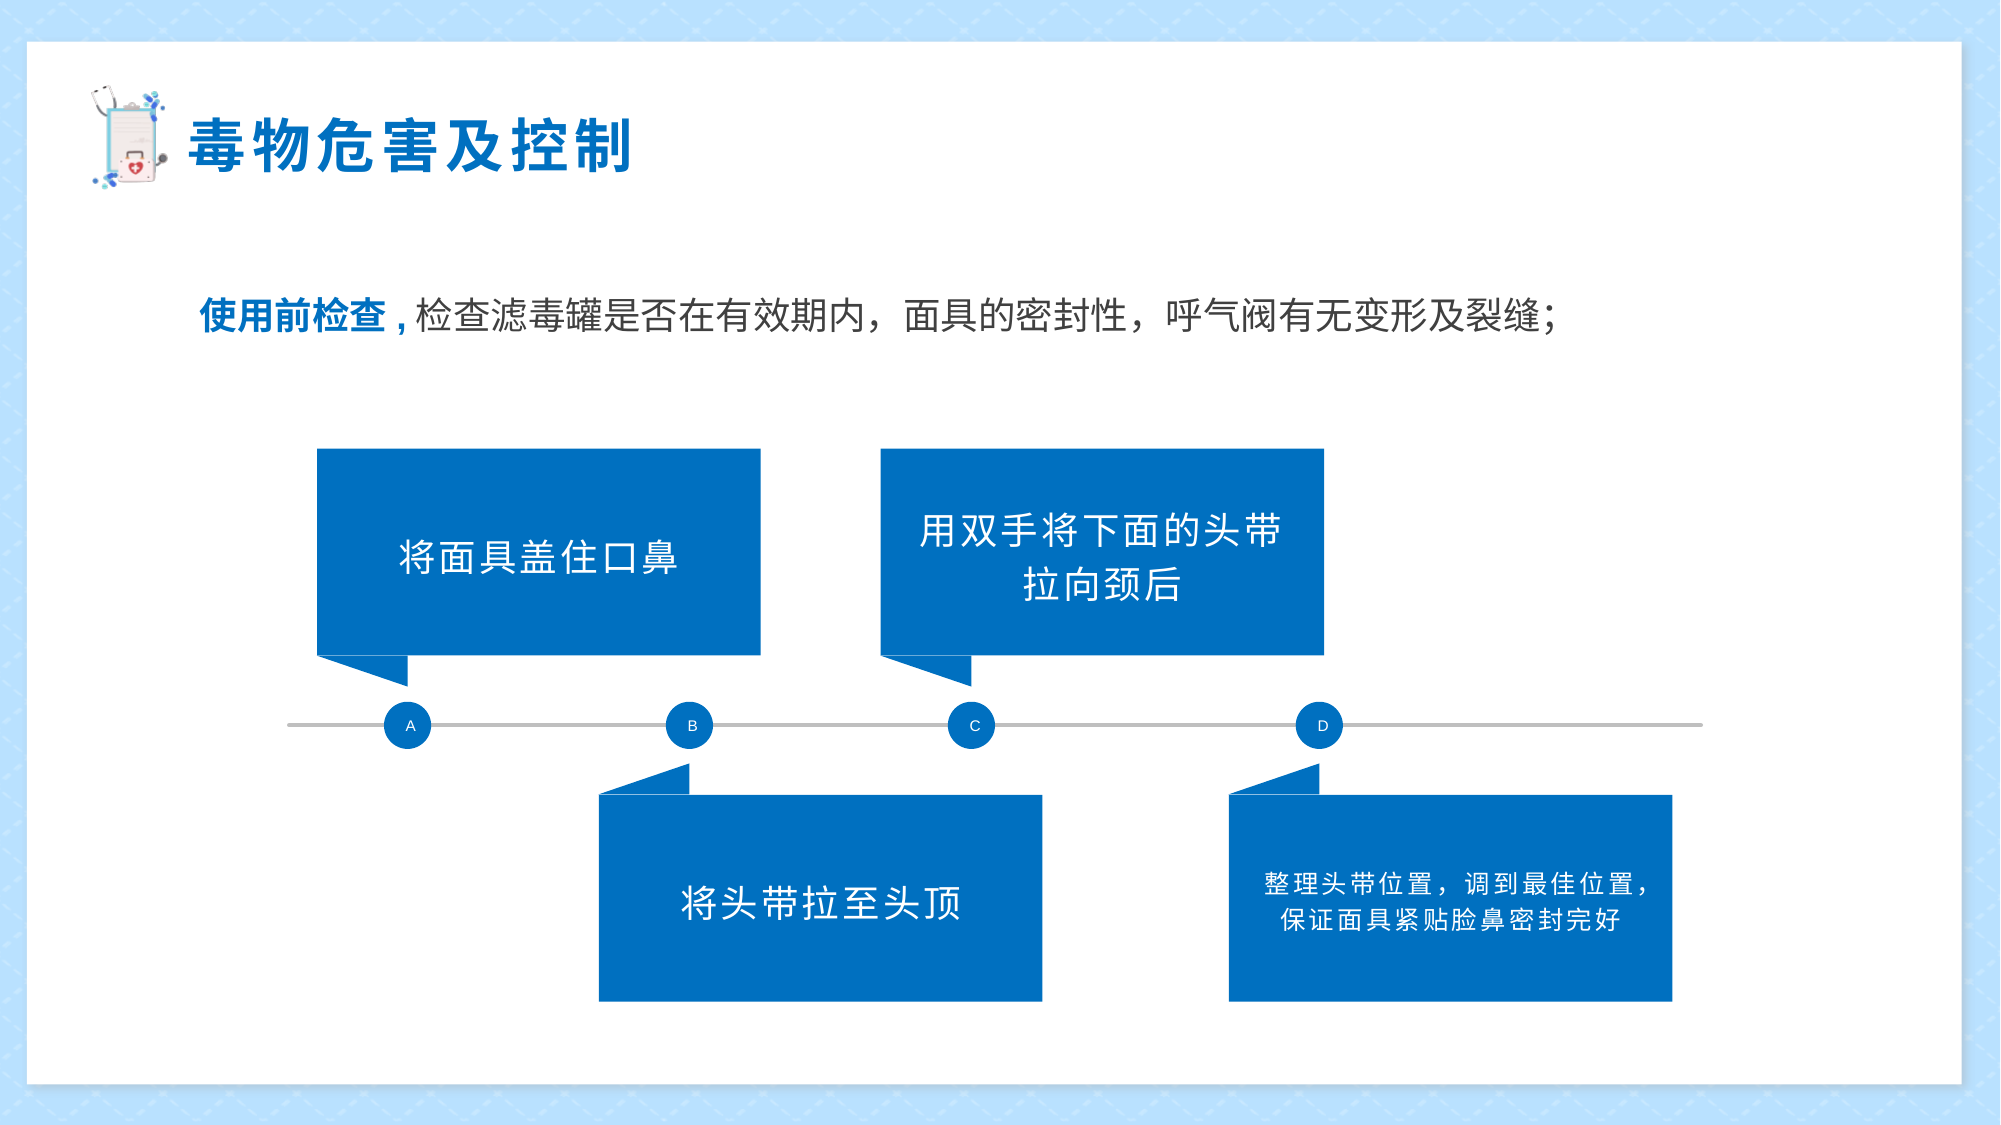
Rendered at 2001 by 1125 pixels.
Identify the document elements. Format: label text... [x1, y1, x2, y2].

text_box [289, 448, 1701, 1002]
picture [0, 0, 2000, 1125]
text_box 使用前检查,检查滤毒罐是否在有效期内，面具的密封性，呼气阀有无变形及裂缝； [185, 278, 1904, 345]
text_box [64, 78, 711, 206]
